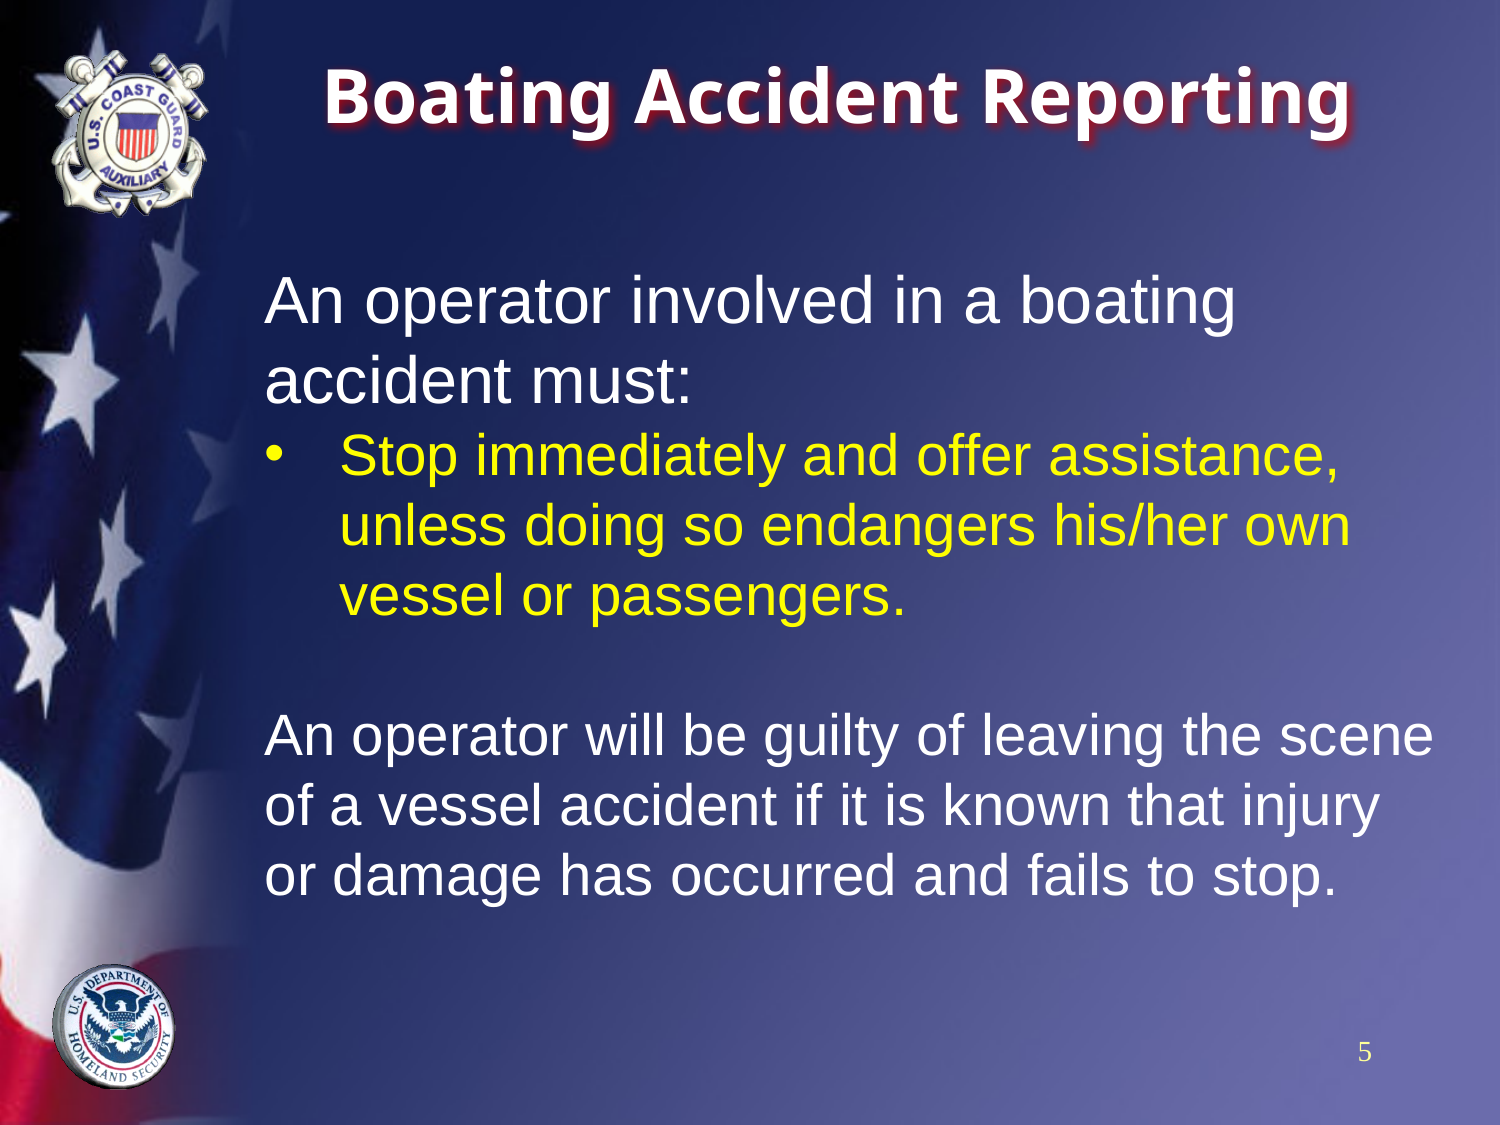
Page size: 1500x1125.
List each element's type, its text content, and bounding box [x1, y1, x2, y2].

picture [0, 0, 1500, 1125]
slide_number 5 [1074, 1025, 1388, 1100]
text_box An operator involved in a boating accident must: Stop immediately and offer assistance, unless doing so endangers his/her own vessel or passengers. An operator will be guilty of leaving the scene of a vessel accident if it is known that injury or damage has occurred and fails to stop. [249, 249, 1463, 985]
title Boating Accident Reporting [225, 0, 1450, 188]
